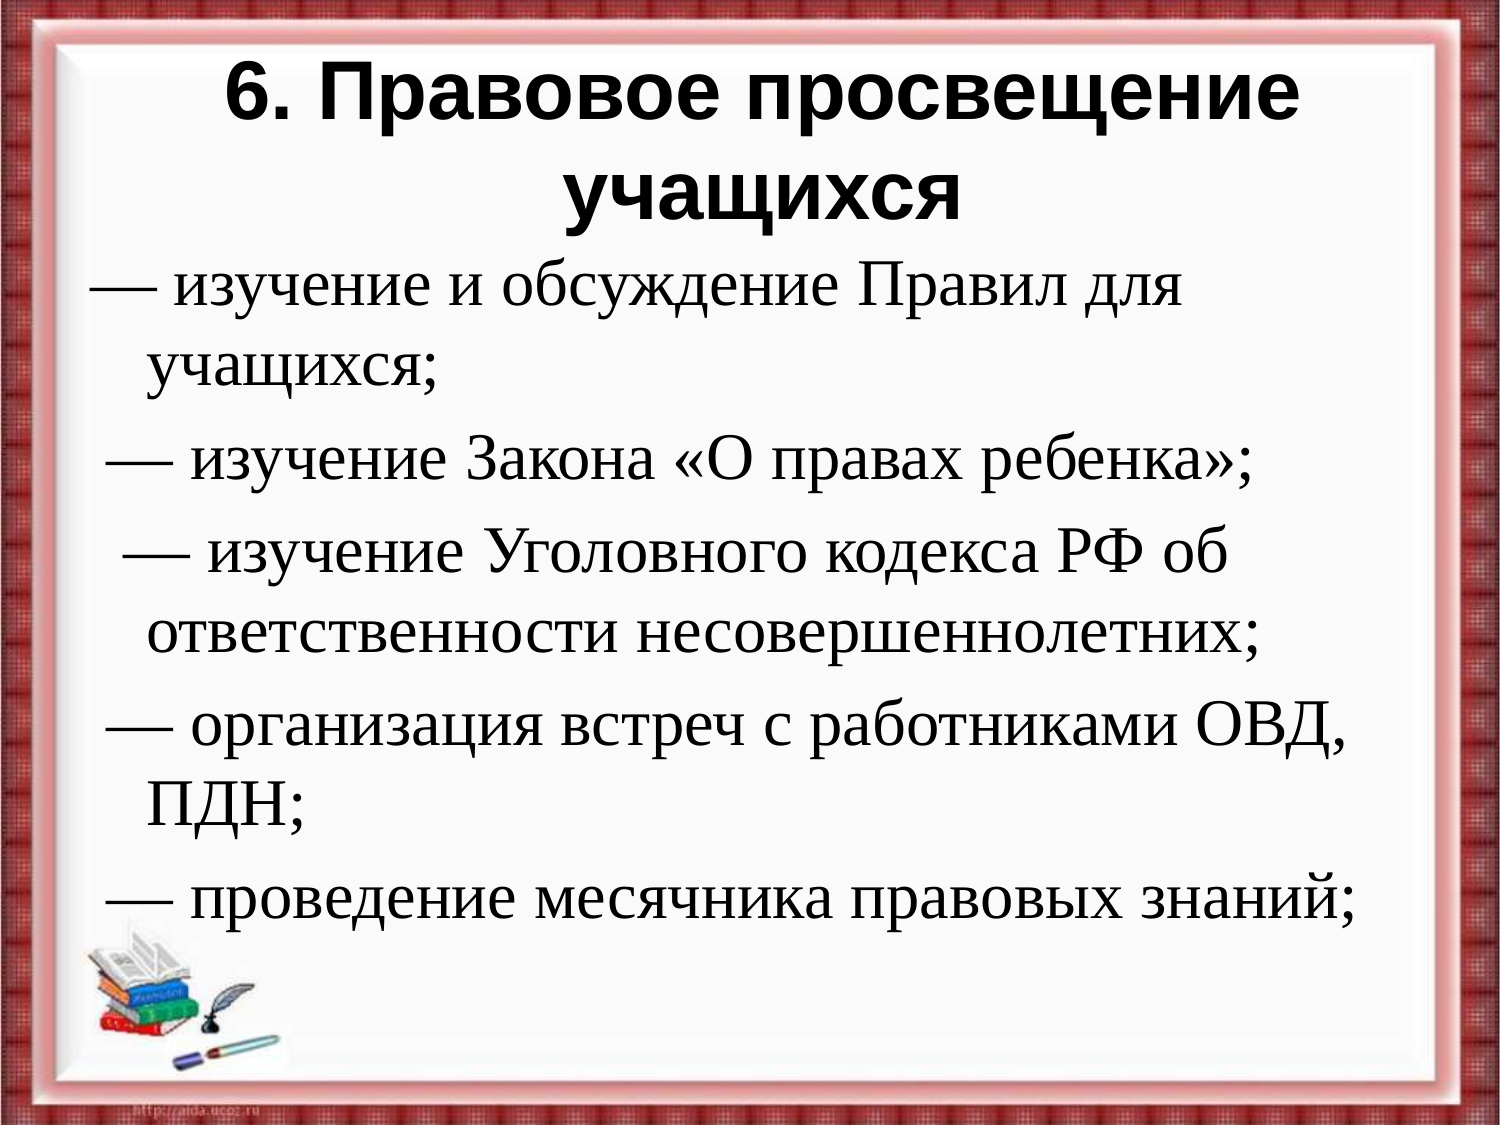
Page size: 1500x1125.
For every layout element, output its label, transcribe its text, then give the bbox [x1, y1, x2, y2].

picture [0, 0, 1500, 1125]
title 6. Правовое просвещение учащихся [88, 42, 1439, 231]
list — изучение и обсуждение Правил для учащихся; — изучение Закона «О правах ребенка»; — изучение Уголовного кодекса РФ об ответственности несовершеннолетних; — организация встреч с работниками ОВД, ПДН; — проведение месячника правовых знаний; [74, 231, 1426, 1006]
